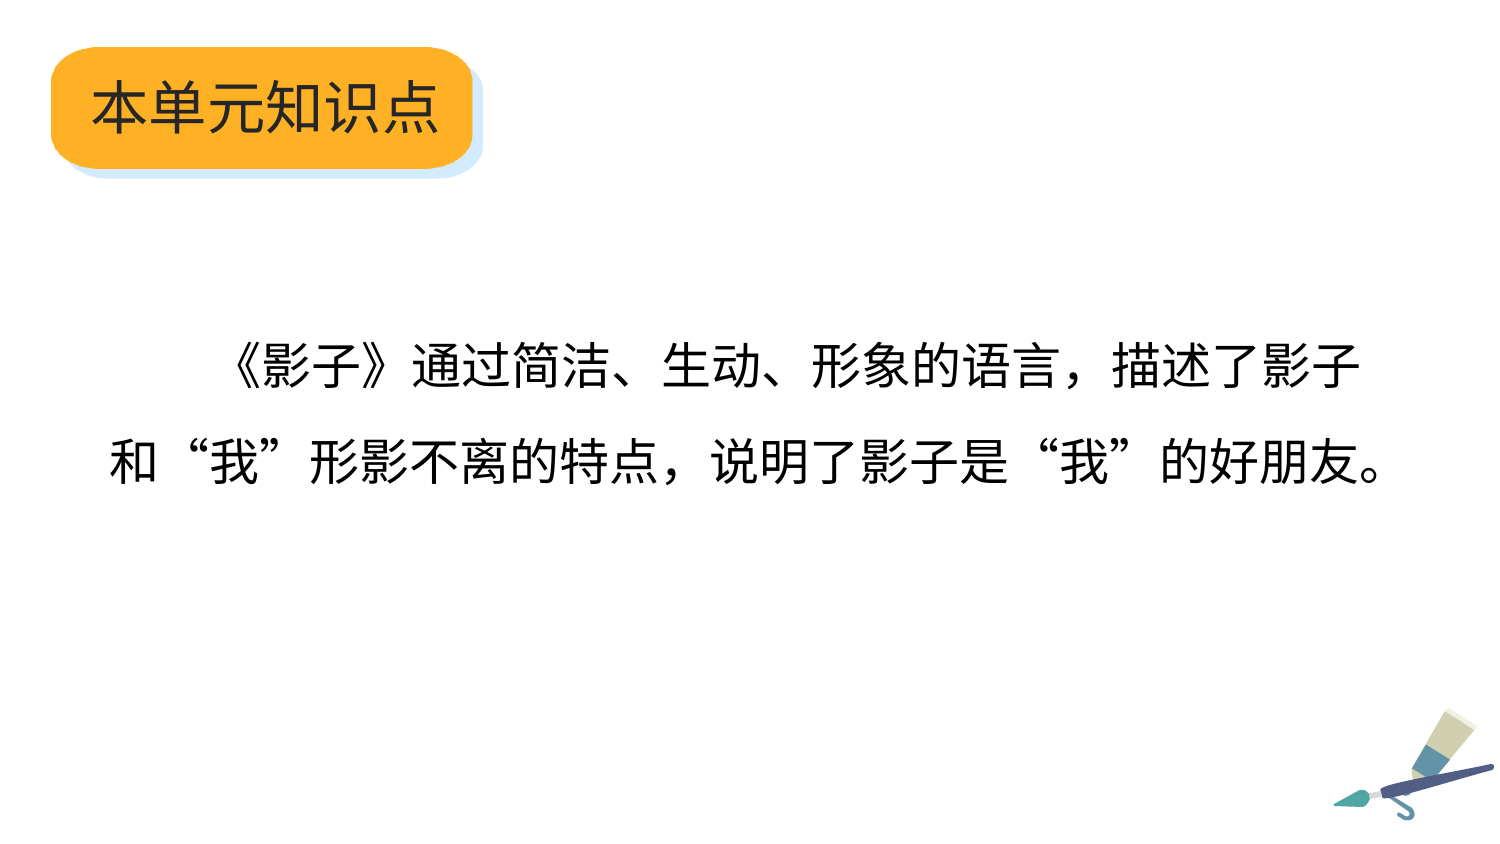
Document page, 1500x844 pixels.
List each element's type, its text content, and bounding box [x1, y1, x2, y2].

picture [51, 47, 483, 179]
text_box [1358, 708, 1481, 844]
text_box 《影子》通过简洁、生动、形象的语言，描述了影子和“我”形影不离的特点，说明了影子是“我”的好朋友。 [98, 259, 1405, 496]
